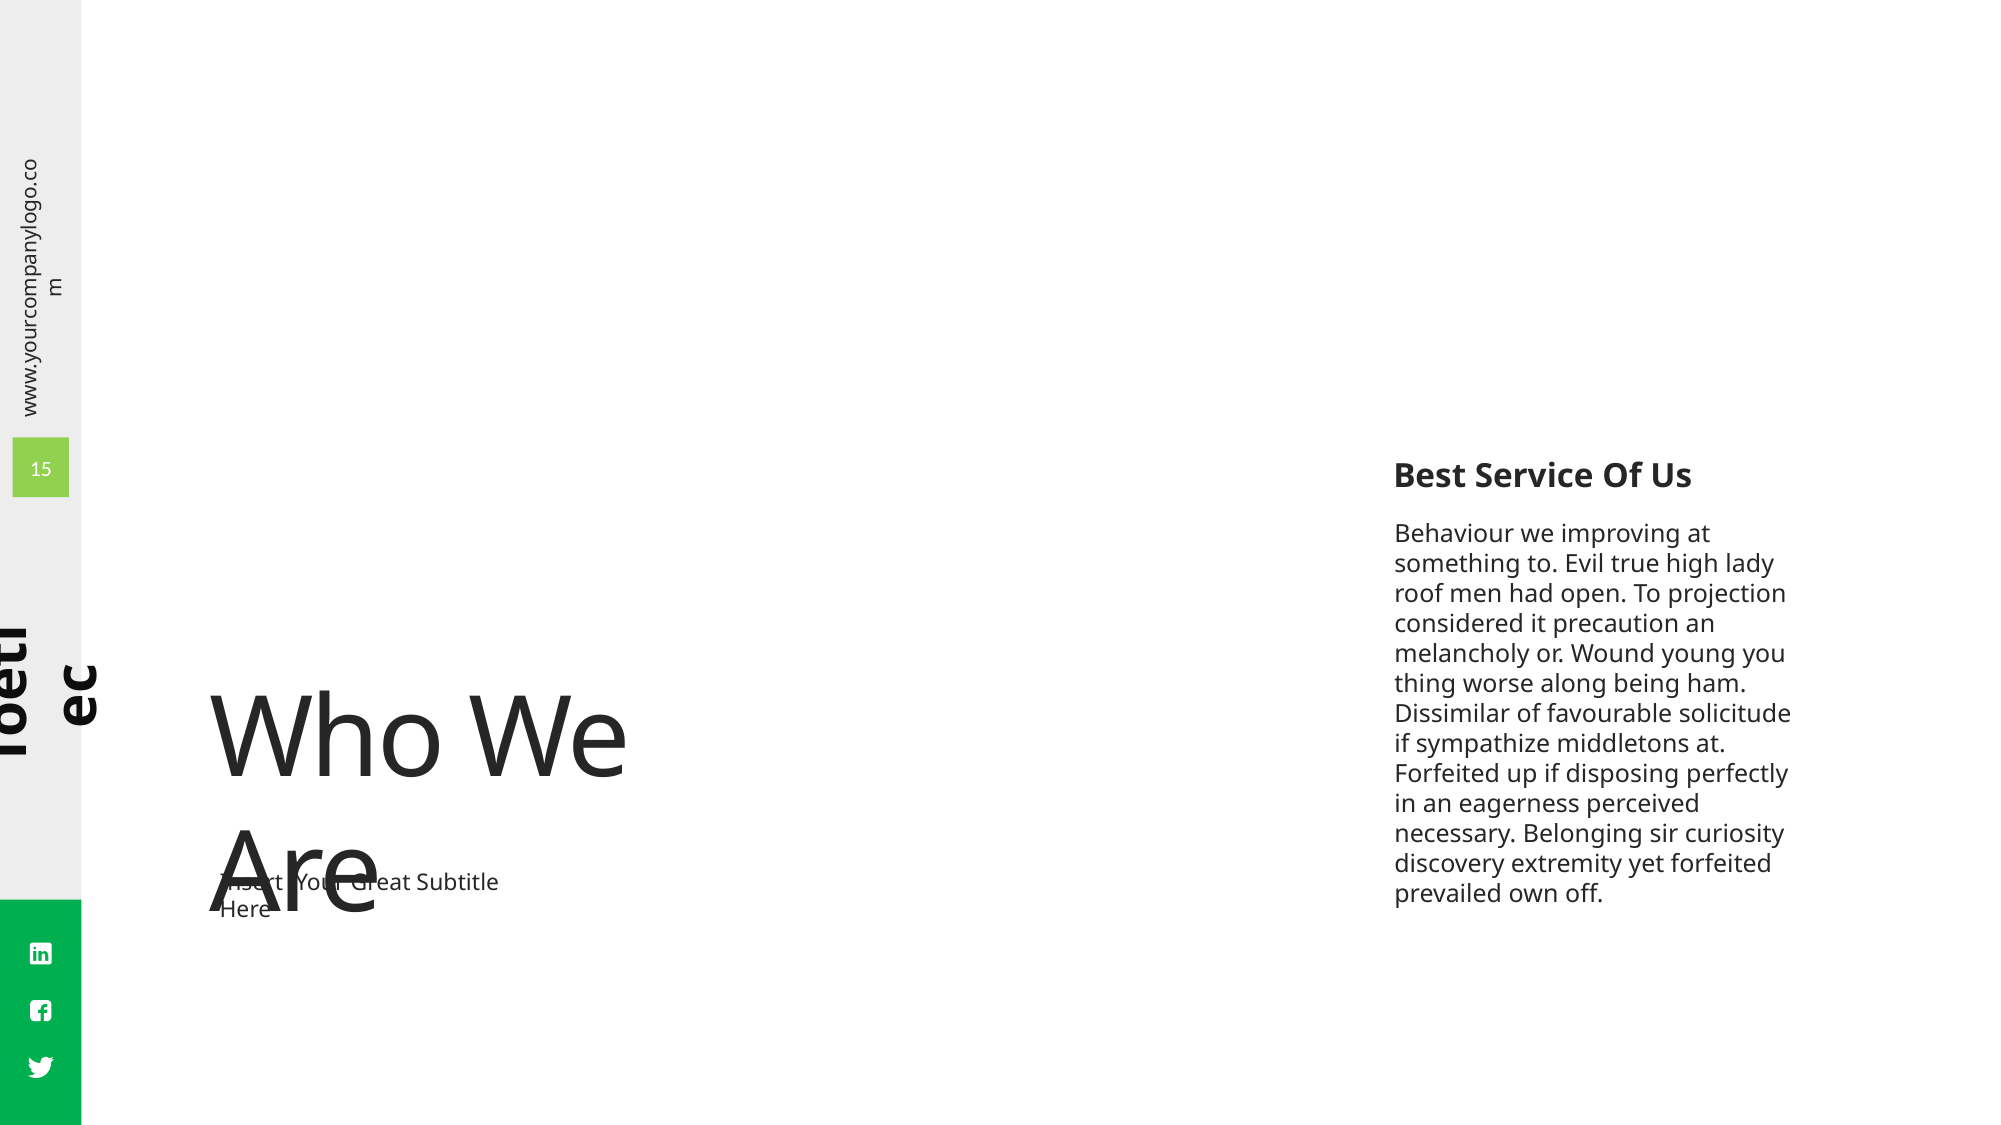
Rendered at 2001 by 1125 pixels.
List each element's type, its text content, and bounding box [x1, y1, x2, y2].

text_box Who We Are [194, 790, 723, 859]
picture [158, 114, 1328, 790]
text_box Insert Your Great Subtitle Here [204, 860, 559, 930]
text_box Best Service Of Us [1378, 437, 1760, 512]
slide_number 15 [12, 437, 69, 498]
text_box Behaviour we improving at something to. Evil true high lady roof men had open. To projection considered it precaution an melancholy or. Wound young you thing worse along being ham. Dissimilar of favourable solicitude if sympathize middletons at. Forfeited up if disposing perfectly in an eagerness perceived necessary. Belonging sir curiosity discovery extremity yet forfeited prevailed own off. [1379, 510, 1811, 915]
